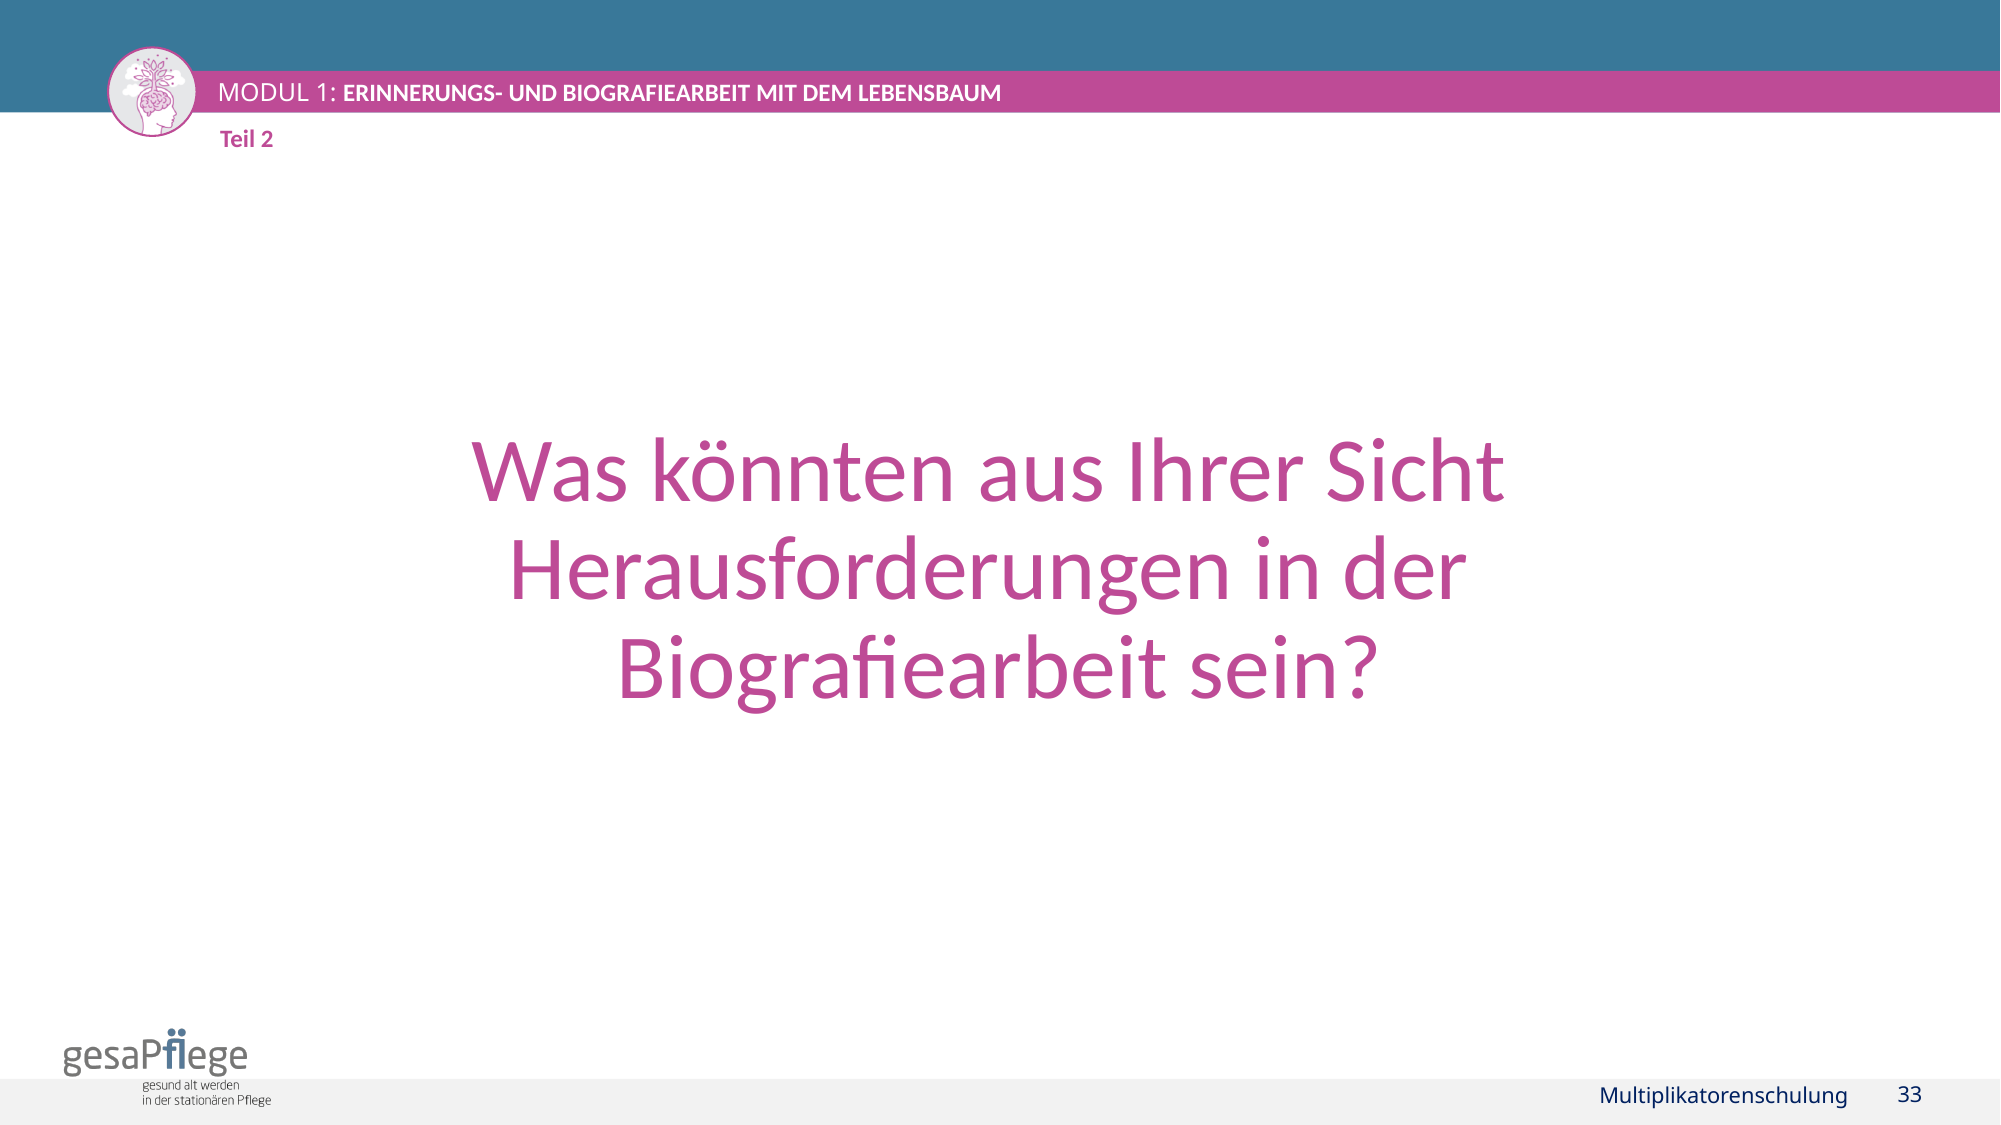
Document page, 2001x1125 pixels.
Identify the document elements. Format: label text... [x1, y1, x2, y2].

list Teil 2 [208, 120, 428, 153]
slide_number 33 [1863, 1076, 1938, 1114]
footer Multiplikatorenschulung [1111, 1076, 1863, 1114]
subtitle Was könnten aus Ihrer Sicht Herausforderungen in der Biografiearbeit sein? [79, 184, 1921, 953]
picture [62, 1027, 272, 1108]
